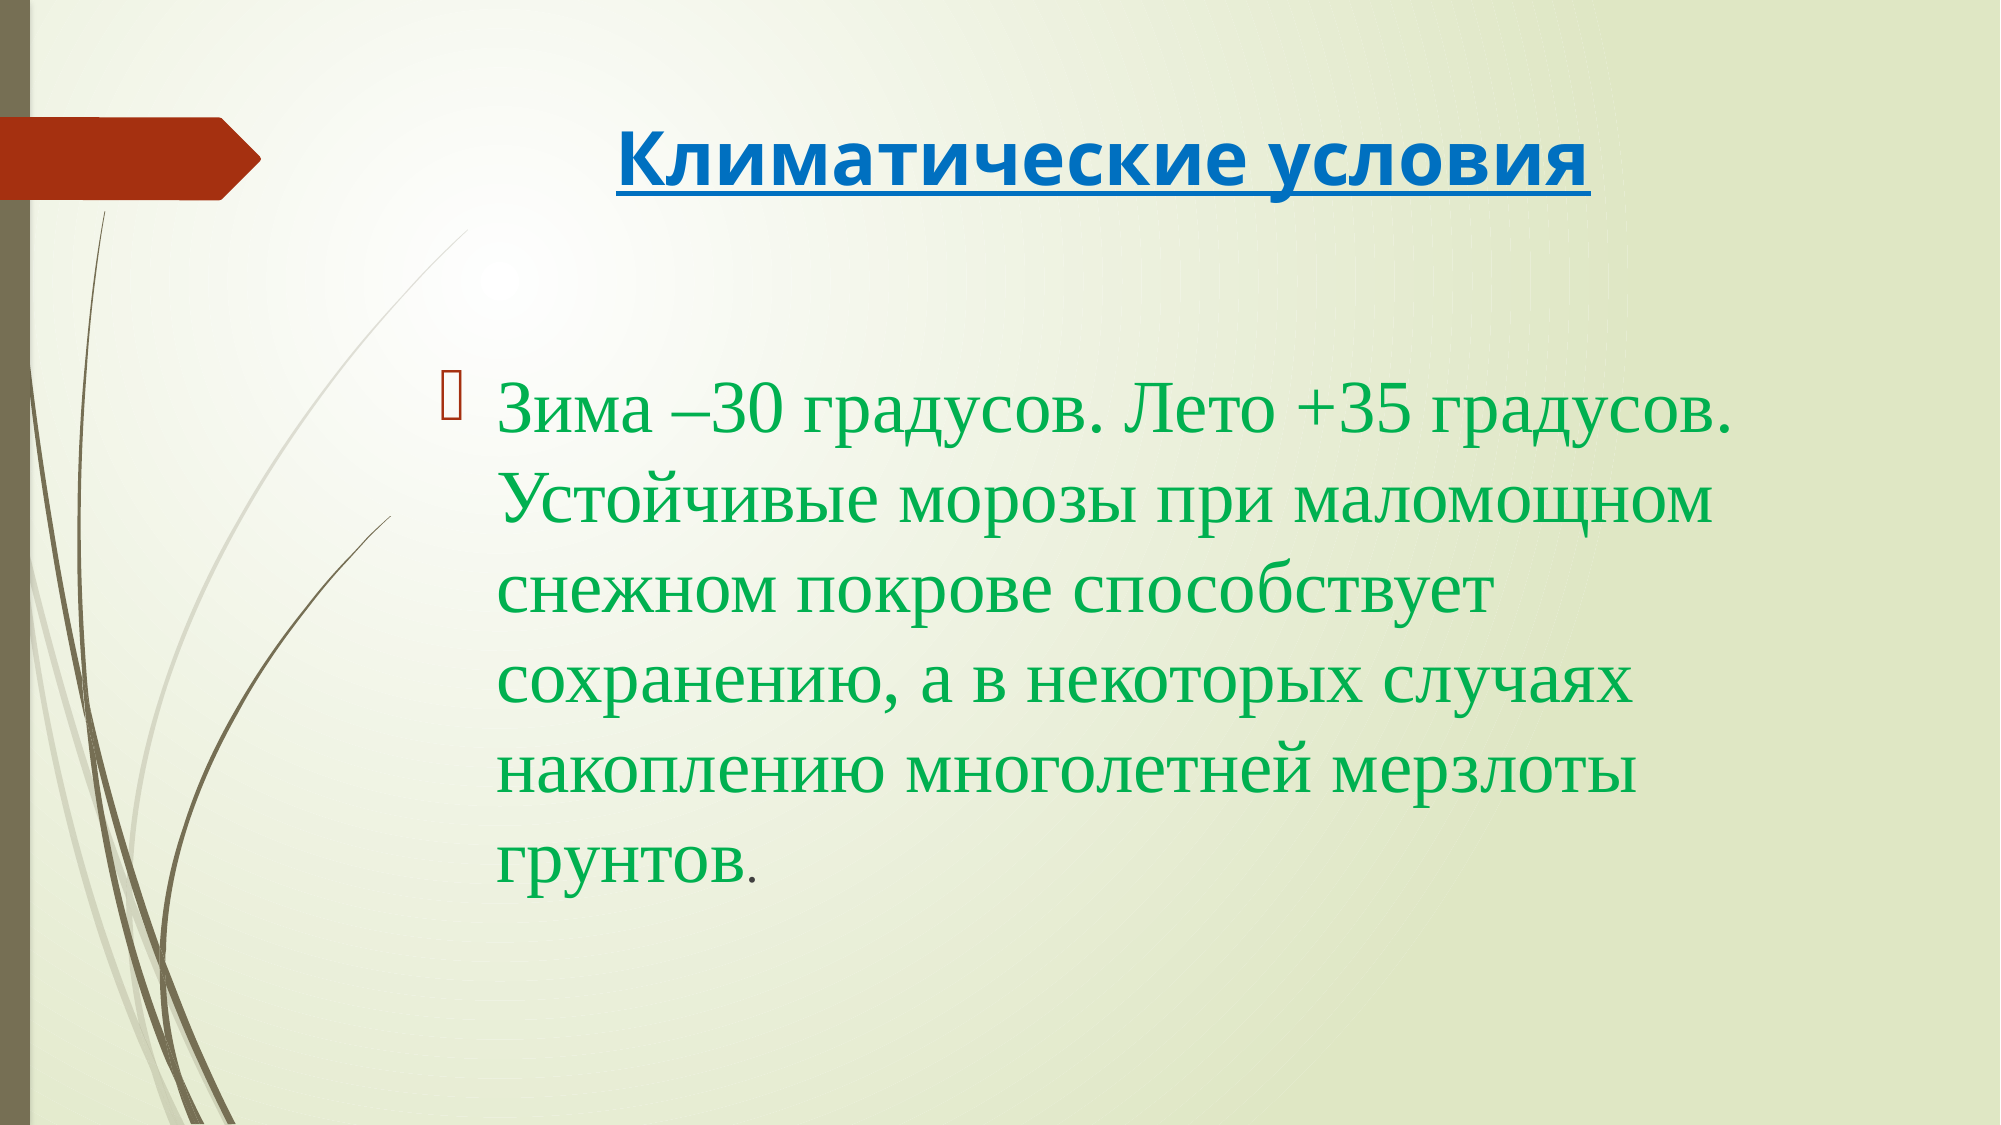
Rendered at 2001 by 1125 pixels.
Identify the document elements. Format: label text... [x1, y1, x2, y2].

title Климатические условия [425, 102, 1888, 313]
list Зима –30 градусов. Лето +35 градусов. Устойчивые морозы при маломощном снежном покрове способствует сохранению, а в некоторых случаях накоплению многолетней мерзлоты грунтов. [424, 350, 1888, 970]
